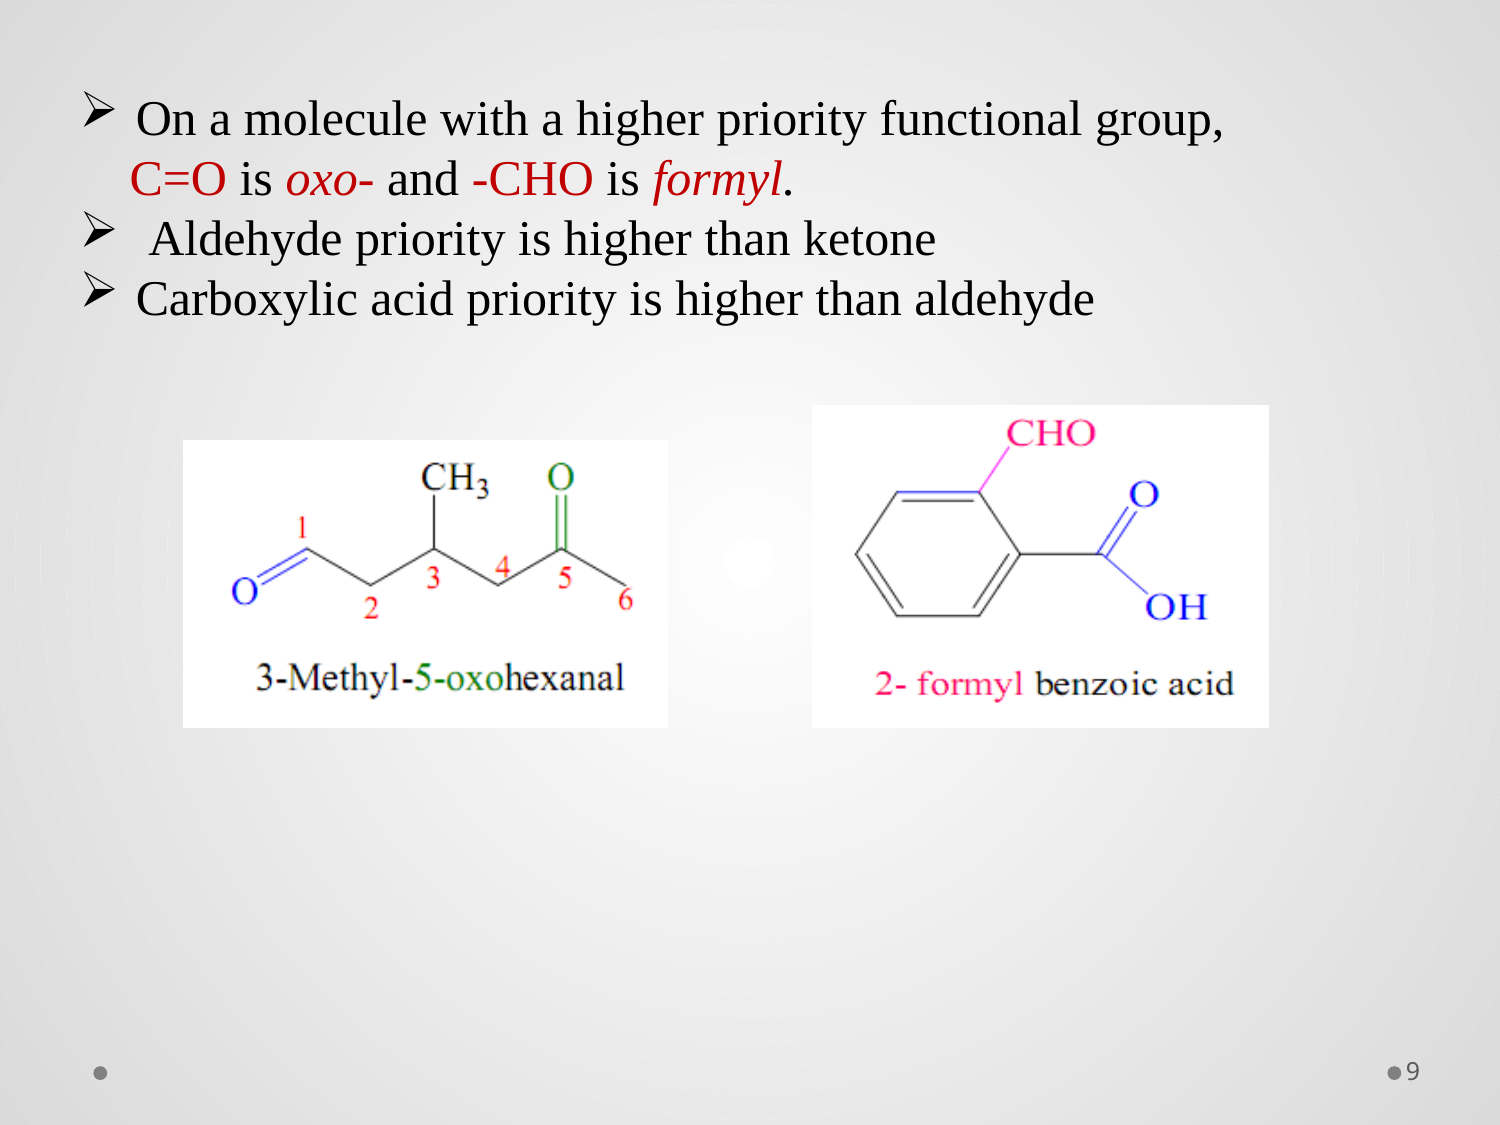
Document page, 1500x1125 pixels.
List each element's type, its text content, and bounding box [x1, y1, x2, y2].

slide_number 9 [1401, 1042, 1494, 1103]
text_box On a molecule with a higher priority functional group, C=O is oxo- and -CHO is formyl. Aldehyde priority is higher than ketone Carboxylic acid priority is higher than aldehyde [64, 78, 1376, 333]
picture [812, 405, 1269, 729]
picture [182, 440, 668, 729]
